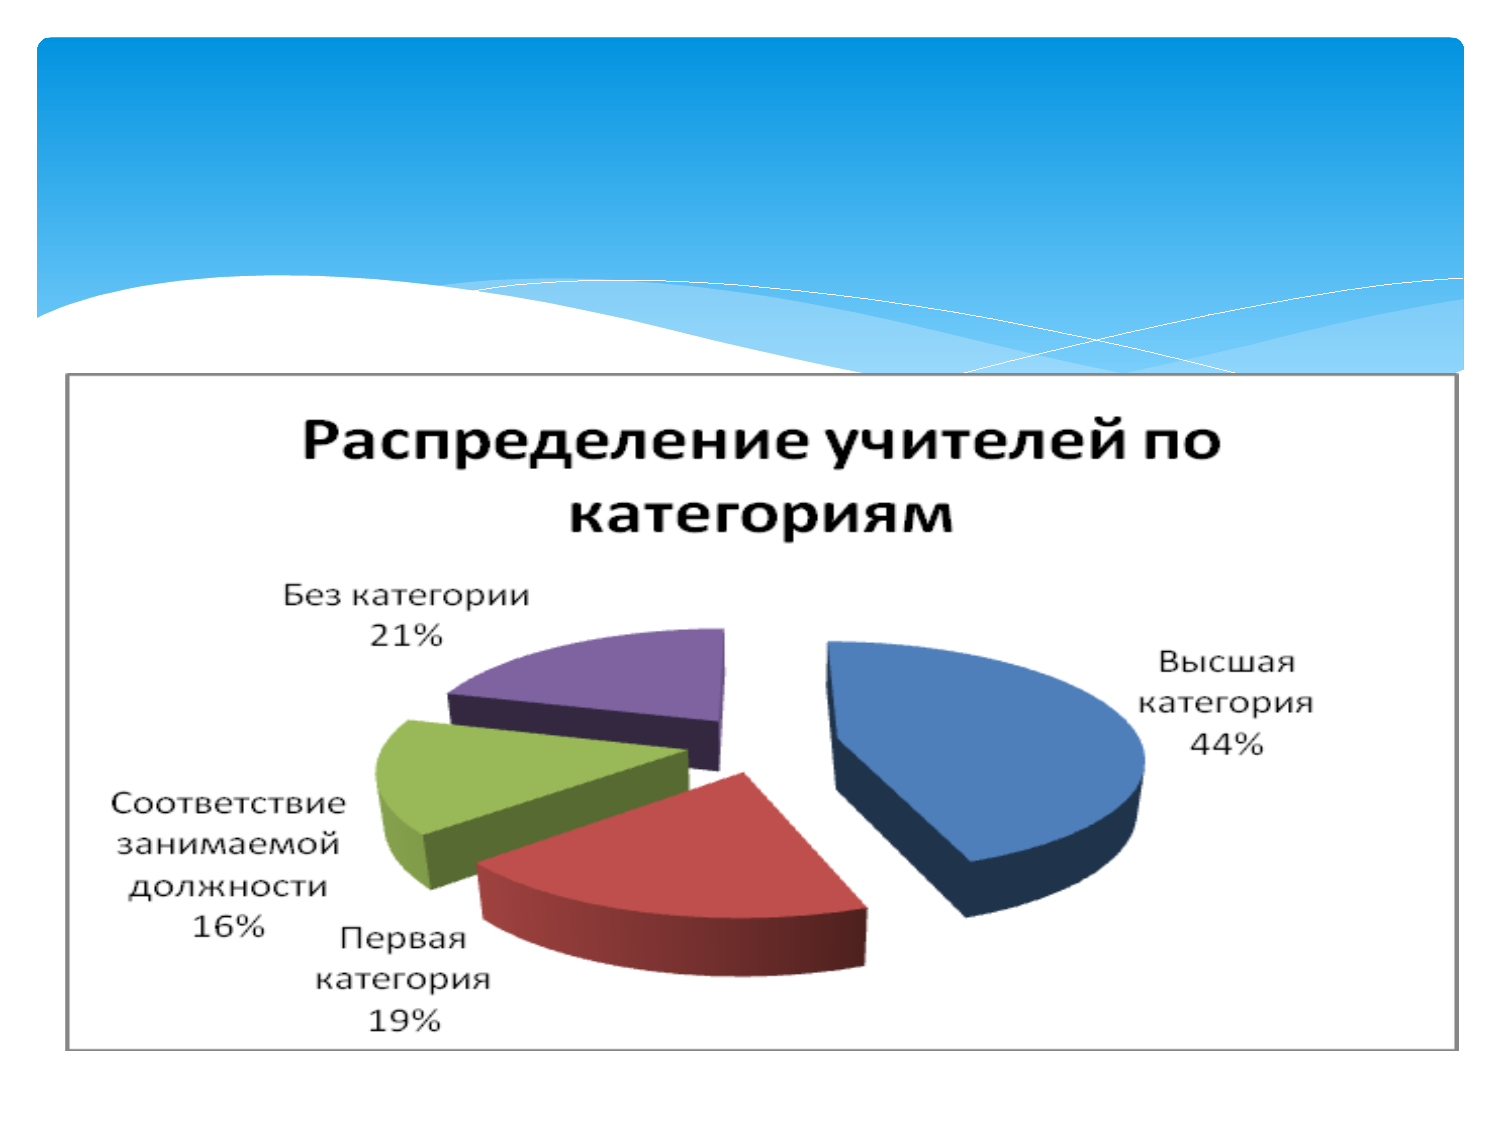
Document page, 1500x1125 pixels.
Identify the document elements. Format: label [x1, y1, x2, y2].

text_box [64, 373, 1460, 1051]
